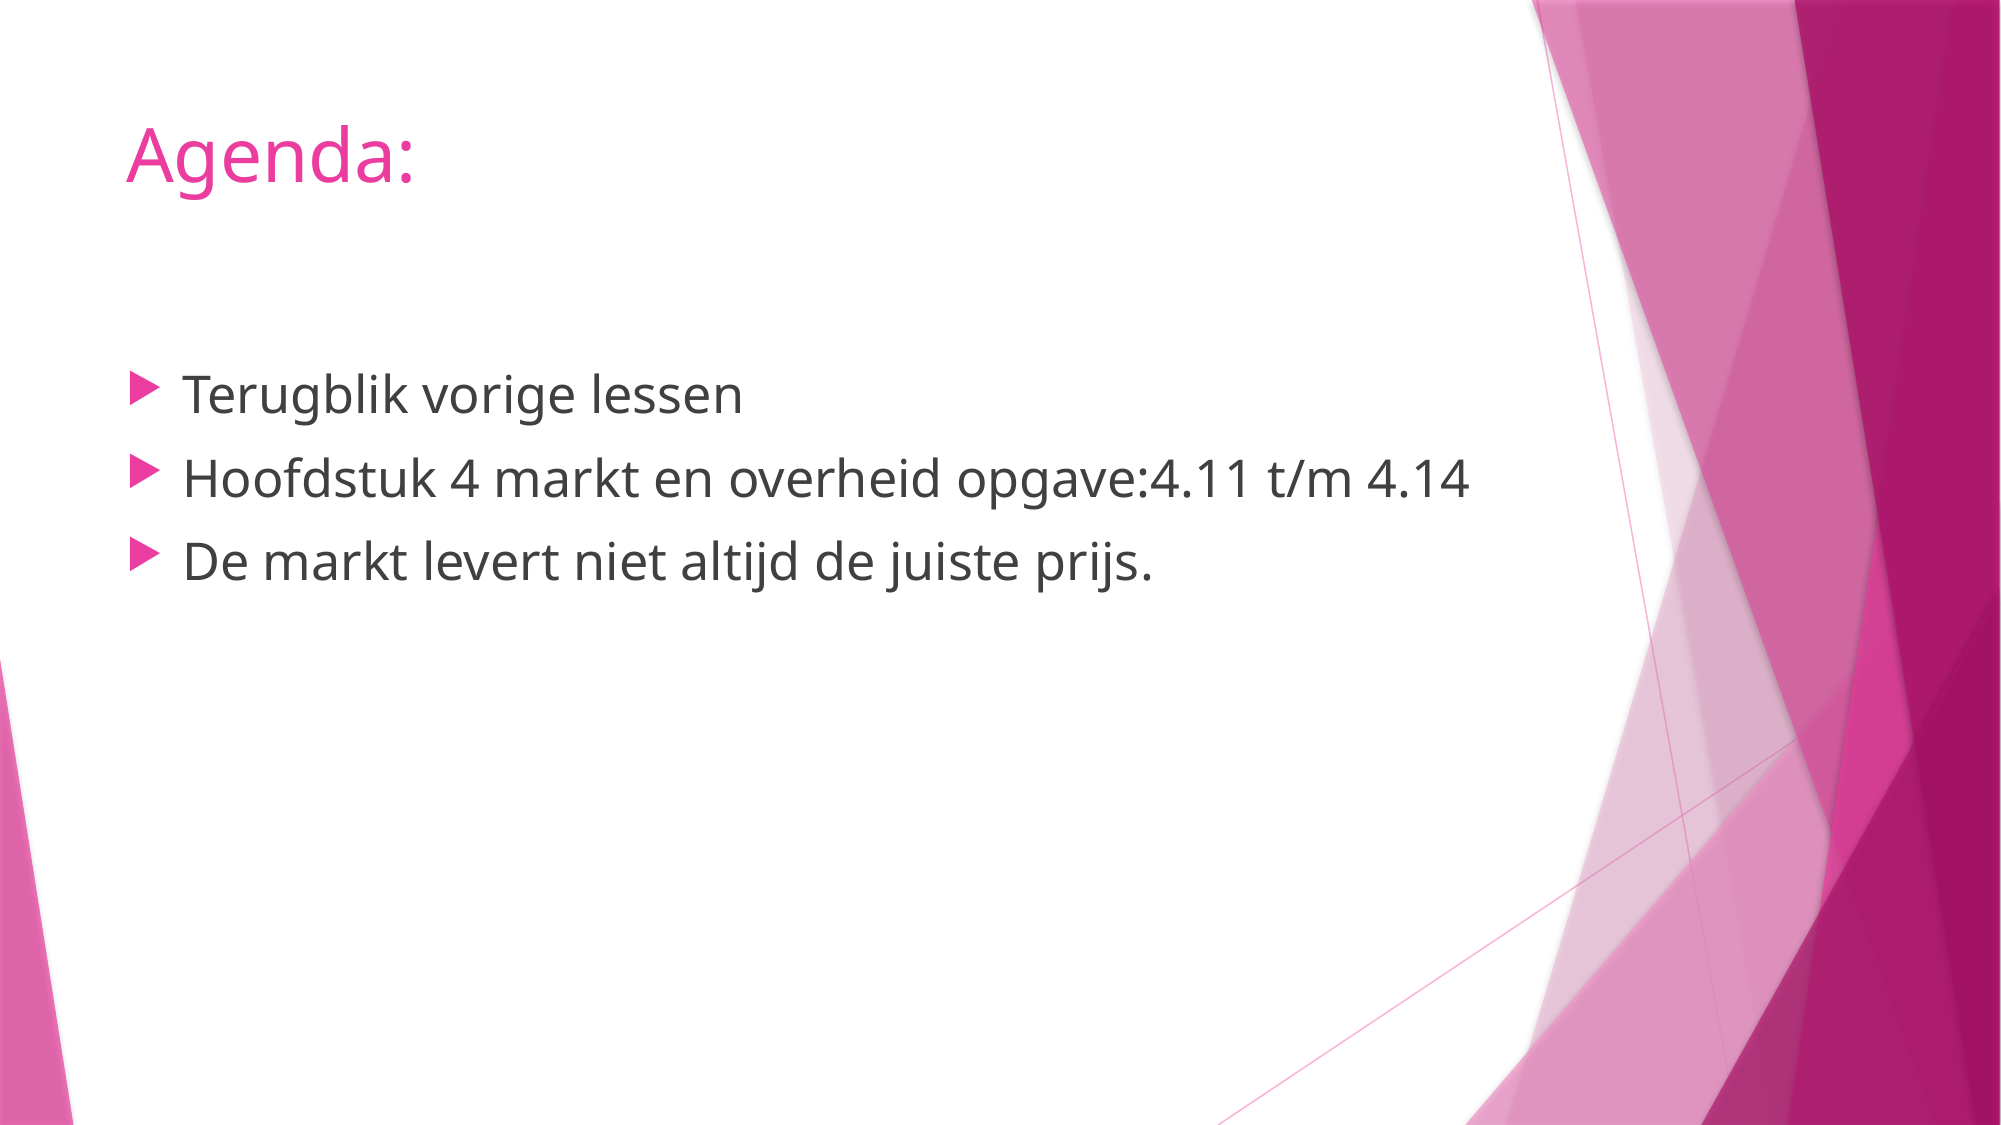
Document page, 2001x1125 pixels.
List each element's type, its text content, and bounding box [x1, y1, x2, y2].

list Terugblik vorige lessen Hoofdstuk 4 markt en overheid opgave:4.11 t/m 4.14 De markt levert niet altijd de juiste prijs. [111, 354, 1522, 992]
title Agenda: [111, 99, 1522, 317]
